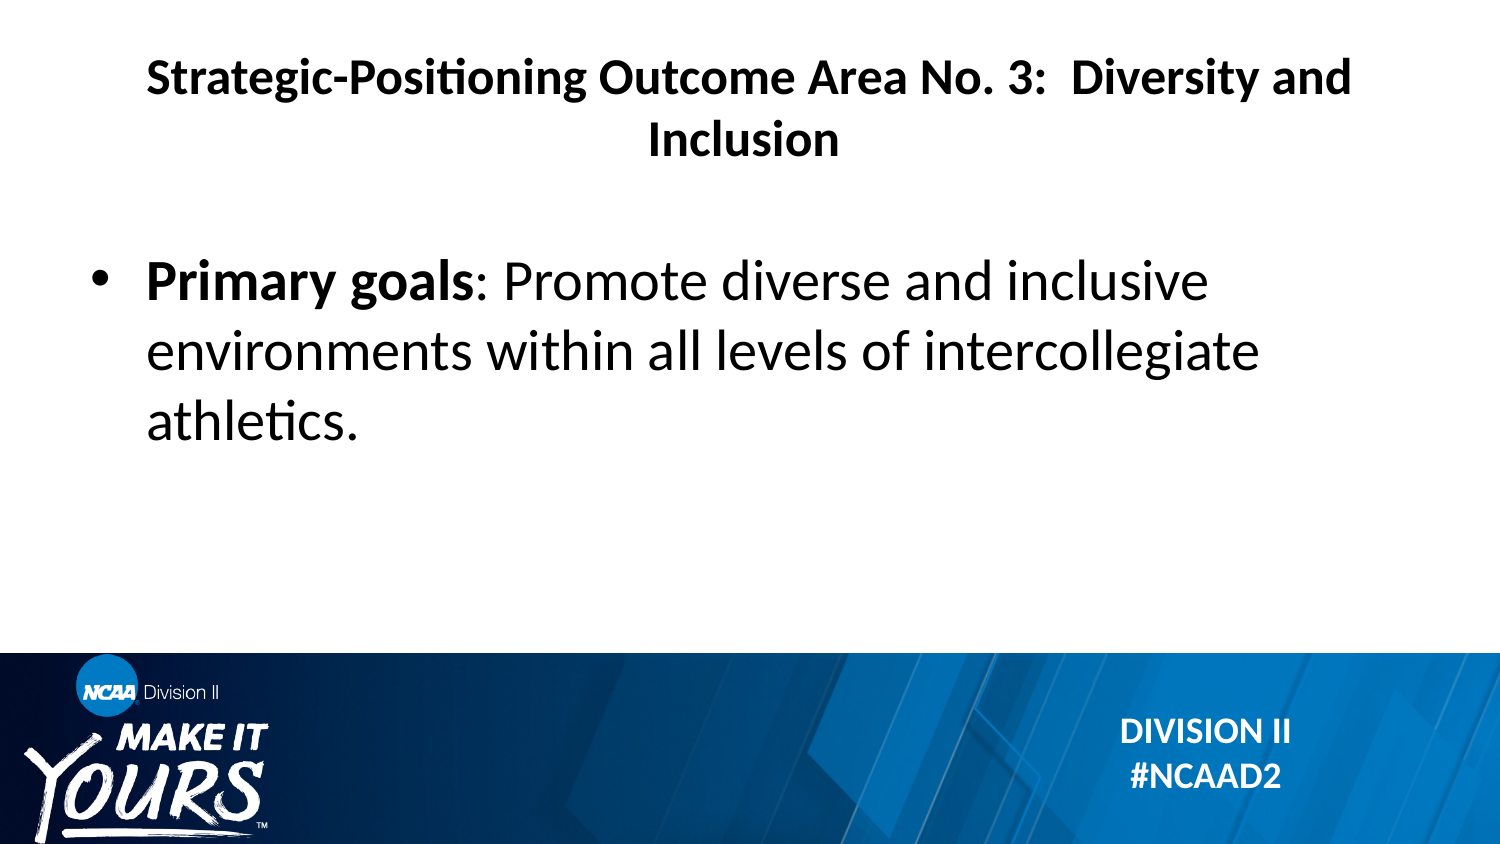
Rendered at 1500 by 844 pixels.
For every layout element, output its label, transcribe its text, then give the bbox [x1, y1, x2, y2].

picture [0, 653, 1500, 844]
title Strategic-Positioning Outcome Area No. 3: Diversity and Inclusion [75, 34, 1425, 175]
list Primary goals: Promote diverse and inclusive environments within all levels of intercollegiate athletics. [75, 234, 1425, 654]
